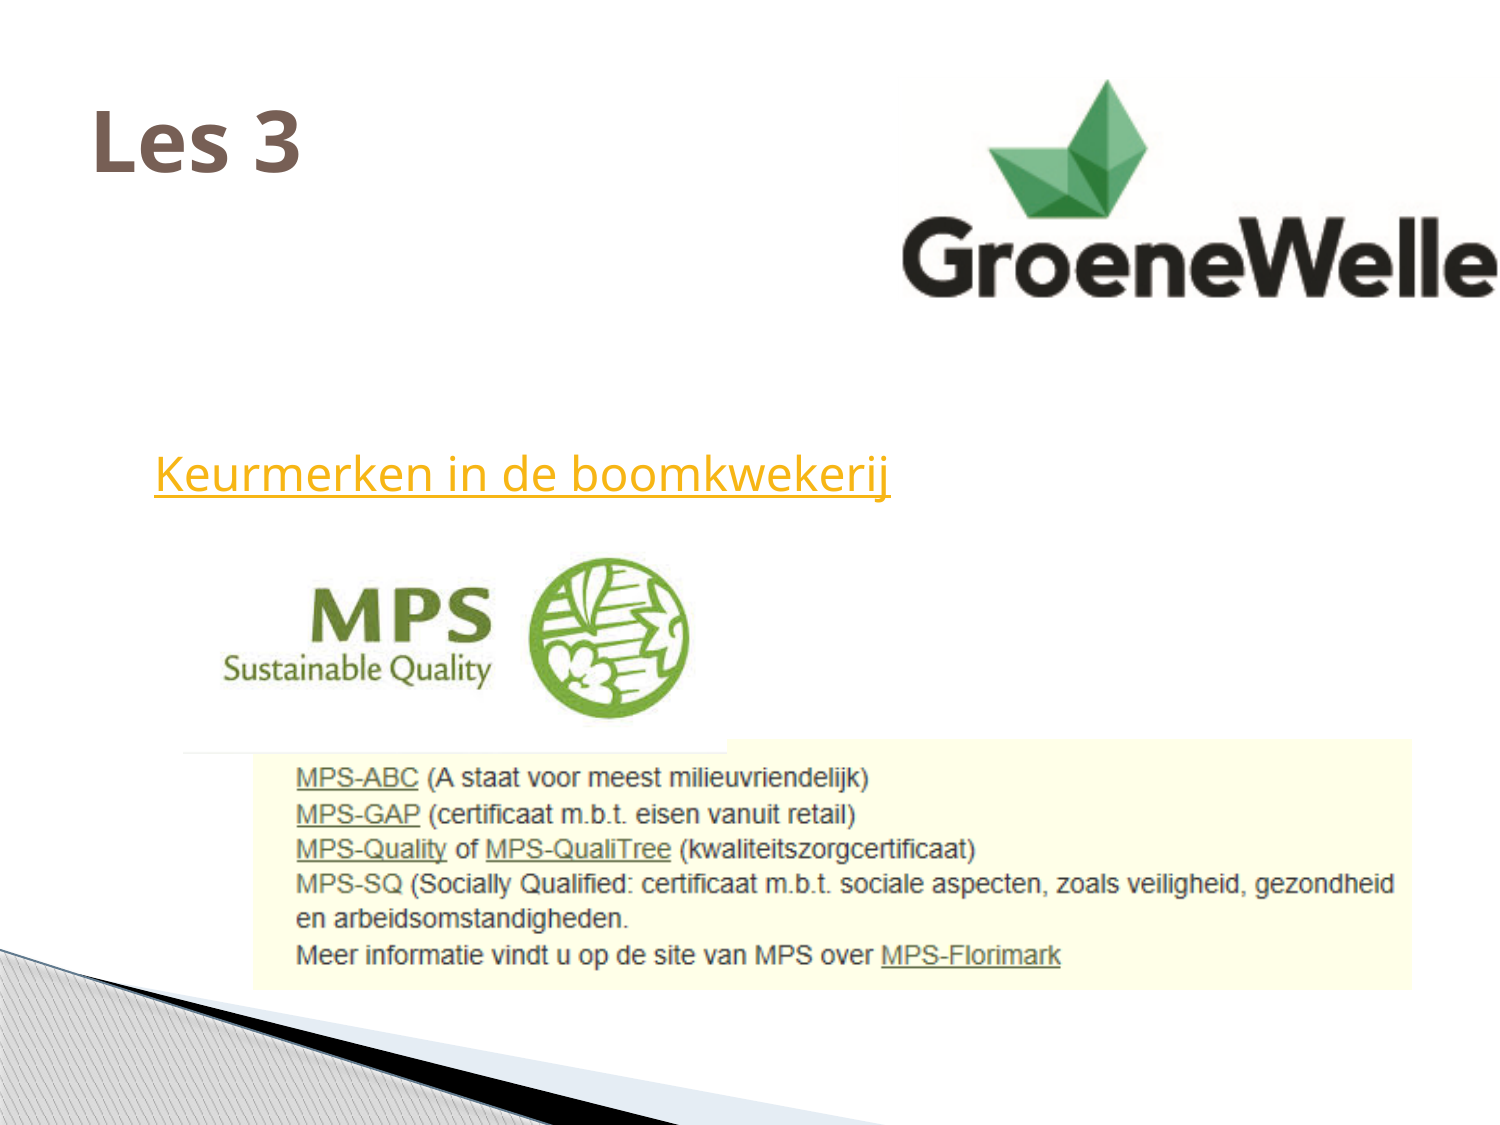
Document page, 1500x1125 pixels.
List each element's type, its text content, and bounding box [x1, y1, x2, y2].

picture [182, 526, 1412, 991]
list Keurmerken in de boomkwekerij [75, 243, 1425, 986]
title Les 3 [75, 45, 1425, 233]
picture [897, 75, 1500, 300]
